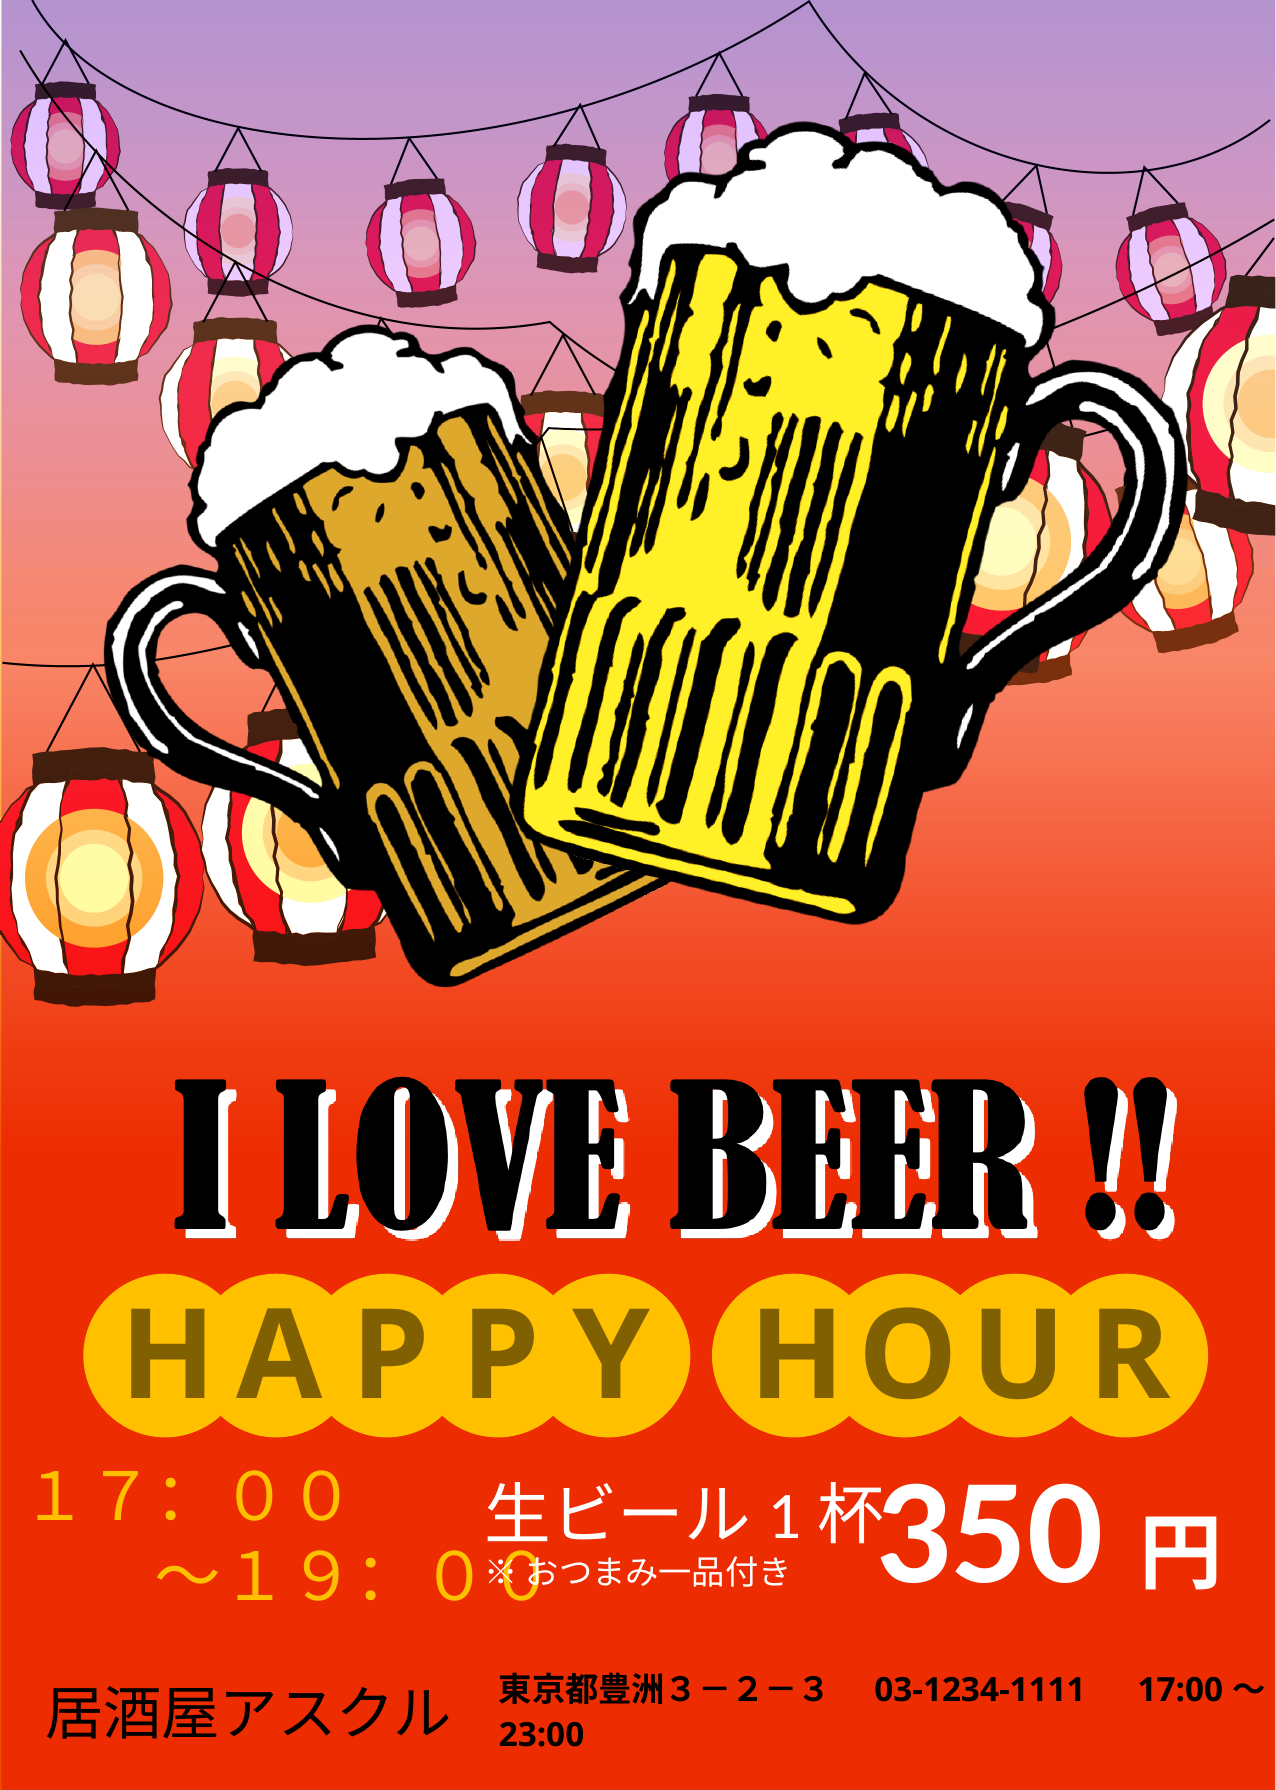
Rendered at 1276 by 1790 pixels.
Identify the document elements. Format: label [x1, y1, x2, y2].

text_box [83, 1273, 1209, 1438]
text_box [102, 1266, 1194, 1434]
picture [0, 0, 1276, 1790]
